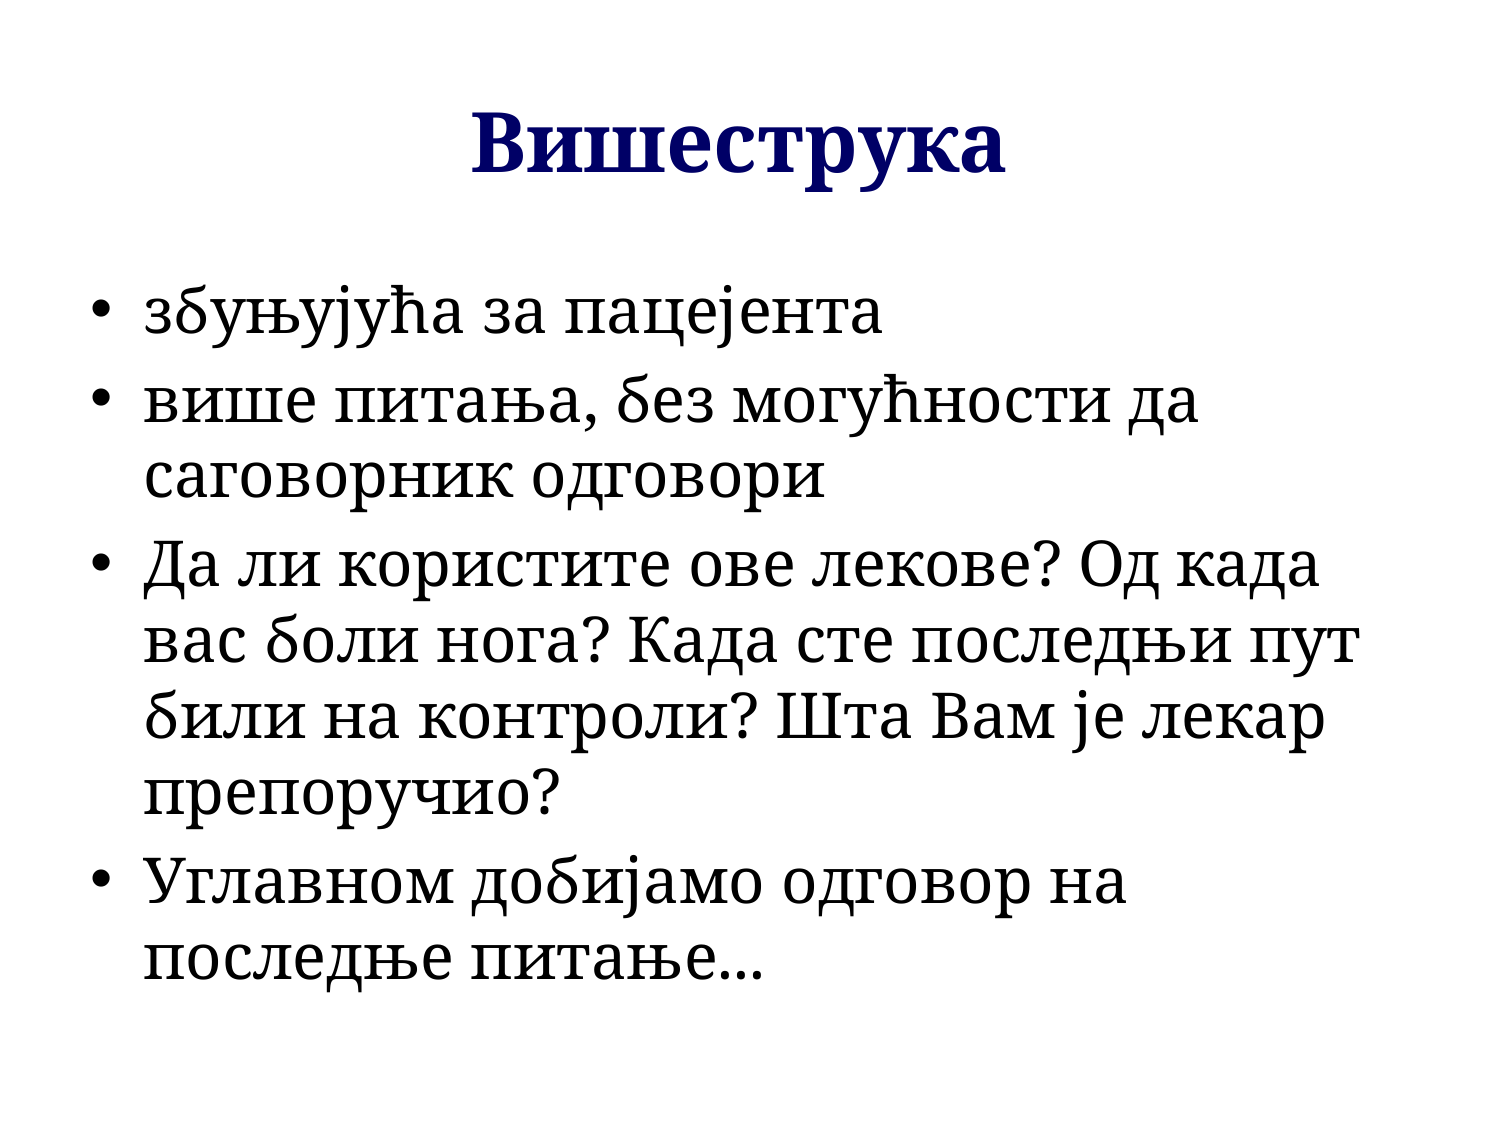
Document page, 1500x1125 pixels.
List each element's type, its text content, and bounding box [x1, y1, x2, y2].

list збуњујућа за пацејента више питања, без могућности да саговорник одговори Да ли користите ове лекове? Од када вас боли нога? Када сте последњи пут били на контроли? Шта Вам је лекар препоручио? Углавном добијамо одговор на последње питање... [75, 262, 1425, 1005]
title Вишеструка [75, 45, 1425, 233]
